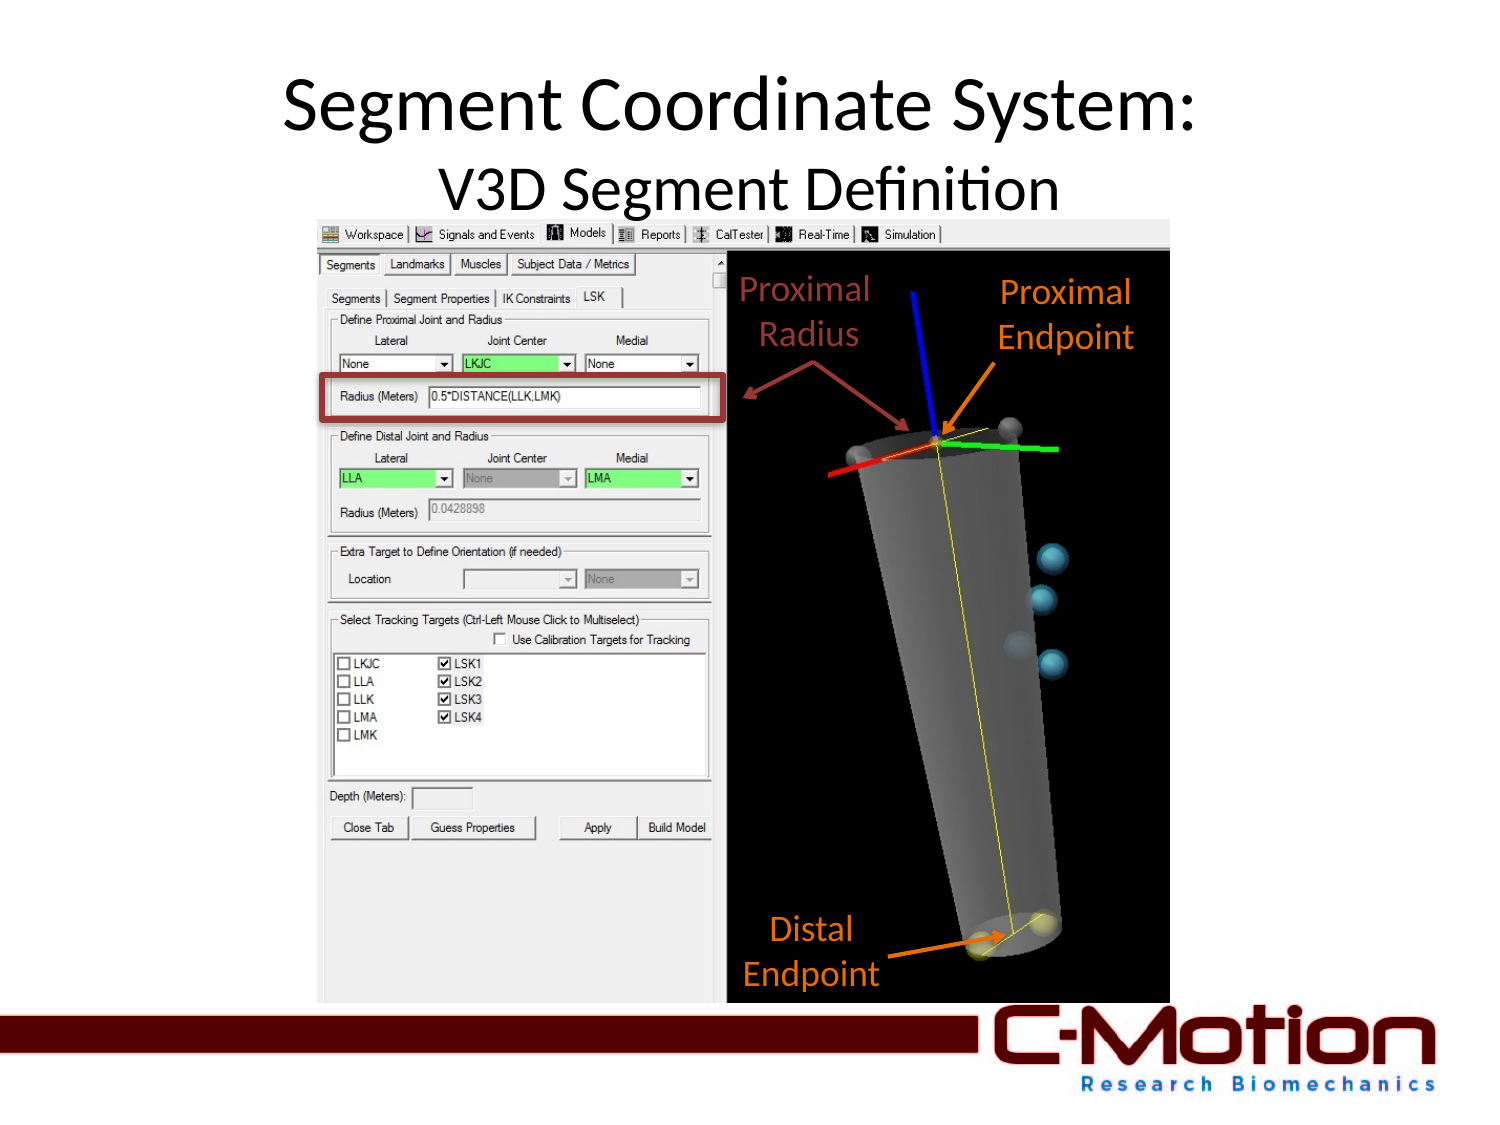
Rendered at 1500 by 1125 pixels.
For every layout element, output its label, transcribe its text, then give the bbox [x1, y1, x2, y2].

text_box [317, 218, 1183, 1003]
picture [0, 987, 1500, 1096]
text_box Segment Coordinate System: V3D Segment Definition [74, 45, 1425, 233]
